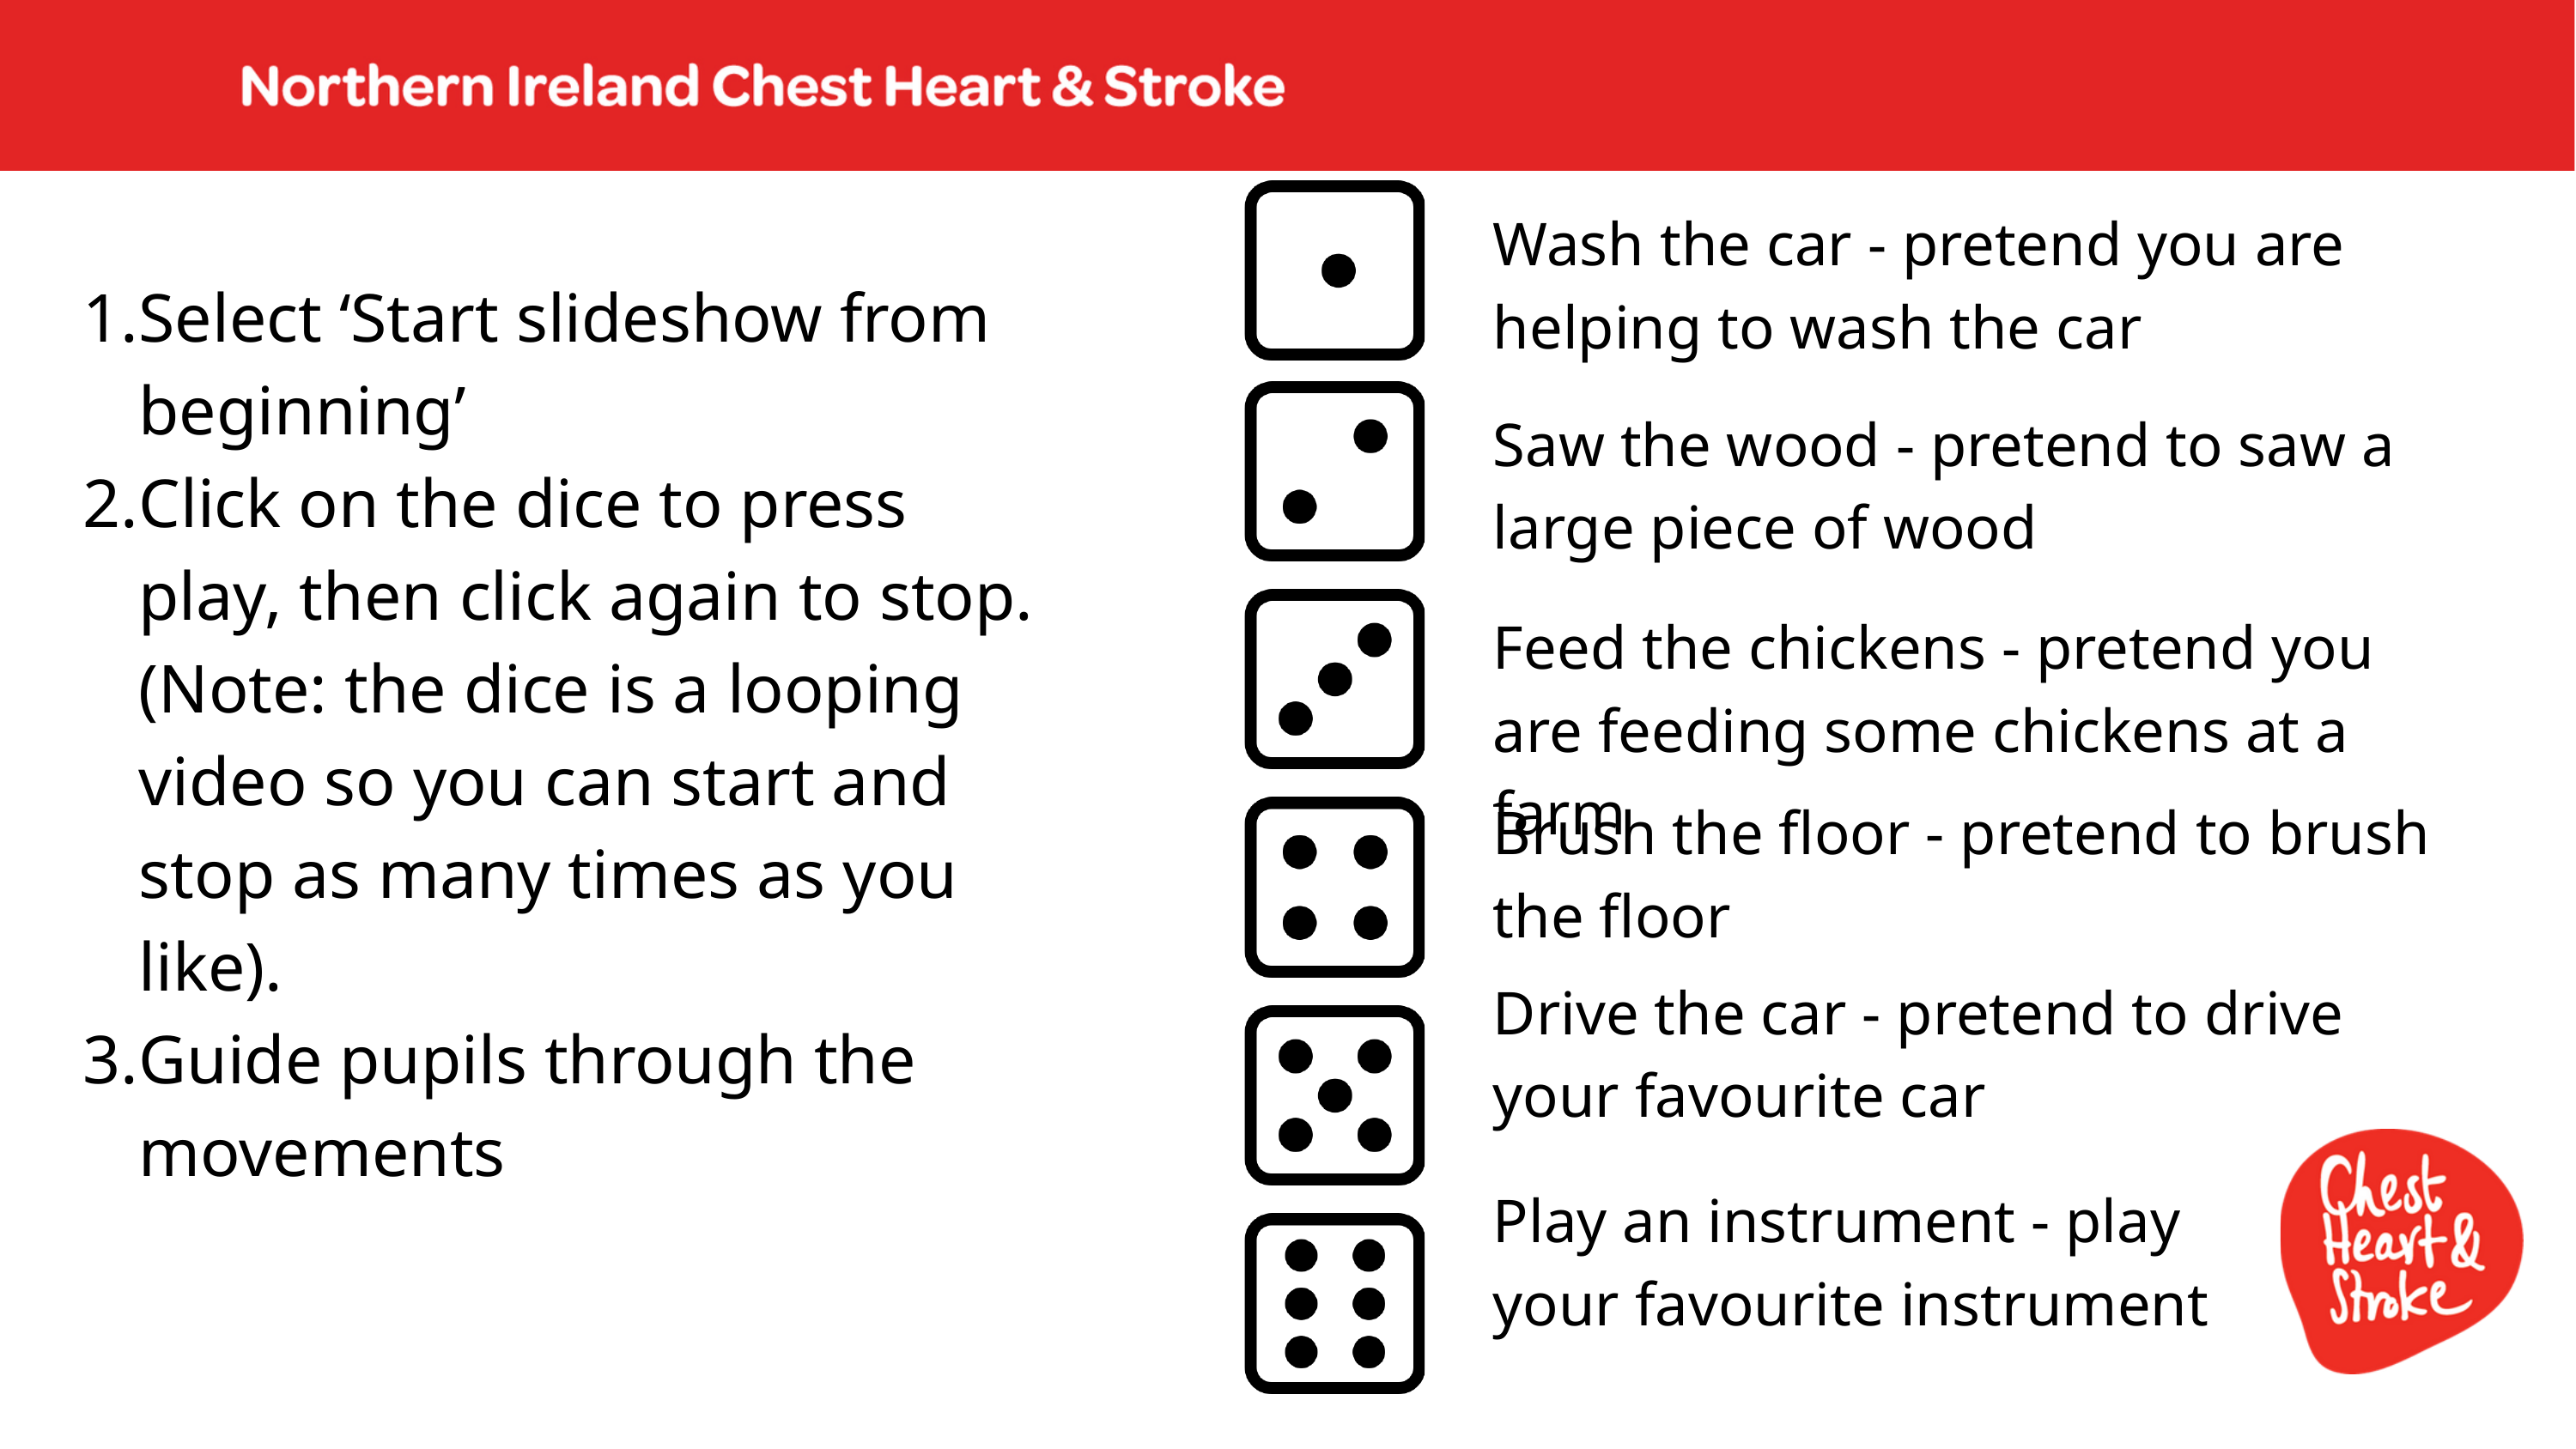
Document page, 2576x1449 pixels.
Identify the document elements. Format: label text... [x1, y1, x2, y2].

text_box [2280, 1129, 2524, 1374]
text_box Saw the wood - pretend to saw a large piece of wood [1492, 396, 2471, 561]
text_box [1244, 180, 1425, 361]
text_box [0, 0, 2575, 171]
text_box Drive the car - pretend to drive your favourite car [1492, 963, 2471, 1130]
text_box Brush the floor - pretend to brush the floor [1492, 784, 2471, 949]
text_box Play an instrument - play your favourite instrument [1492, 1172, 2281, 1337]
text_box [1244, 797, 1425, 978]
text_box Feed the chickens - pretend you are feeding some chickens at a farm [1492, 598, 2471, 784]
text_box [1244, 589, 1425, 770]
text_box ​ Select ‘Start slideshow from beginning’ ​ Click on the dice to press play, then click again to stop. (Note: the dice is a looping video so you can start and stop as many times as you like). ​ Guide pupils through the movements [26, 145, 1048, 1449]
text_box [1244, 1005, 1425, 1185]
text_box [1244, 1213, 1425, 1394]
text_box [1244, 381, 1425, 561]
text_box Wash the car - pretend you are helping to wash the car [1492, 195, 2471, 361]
